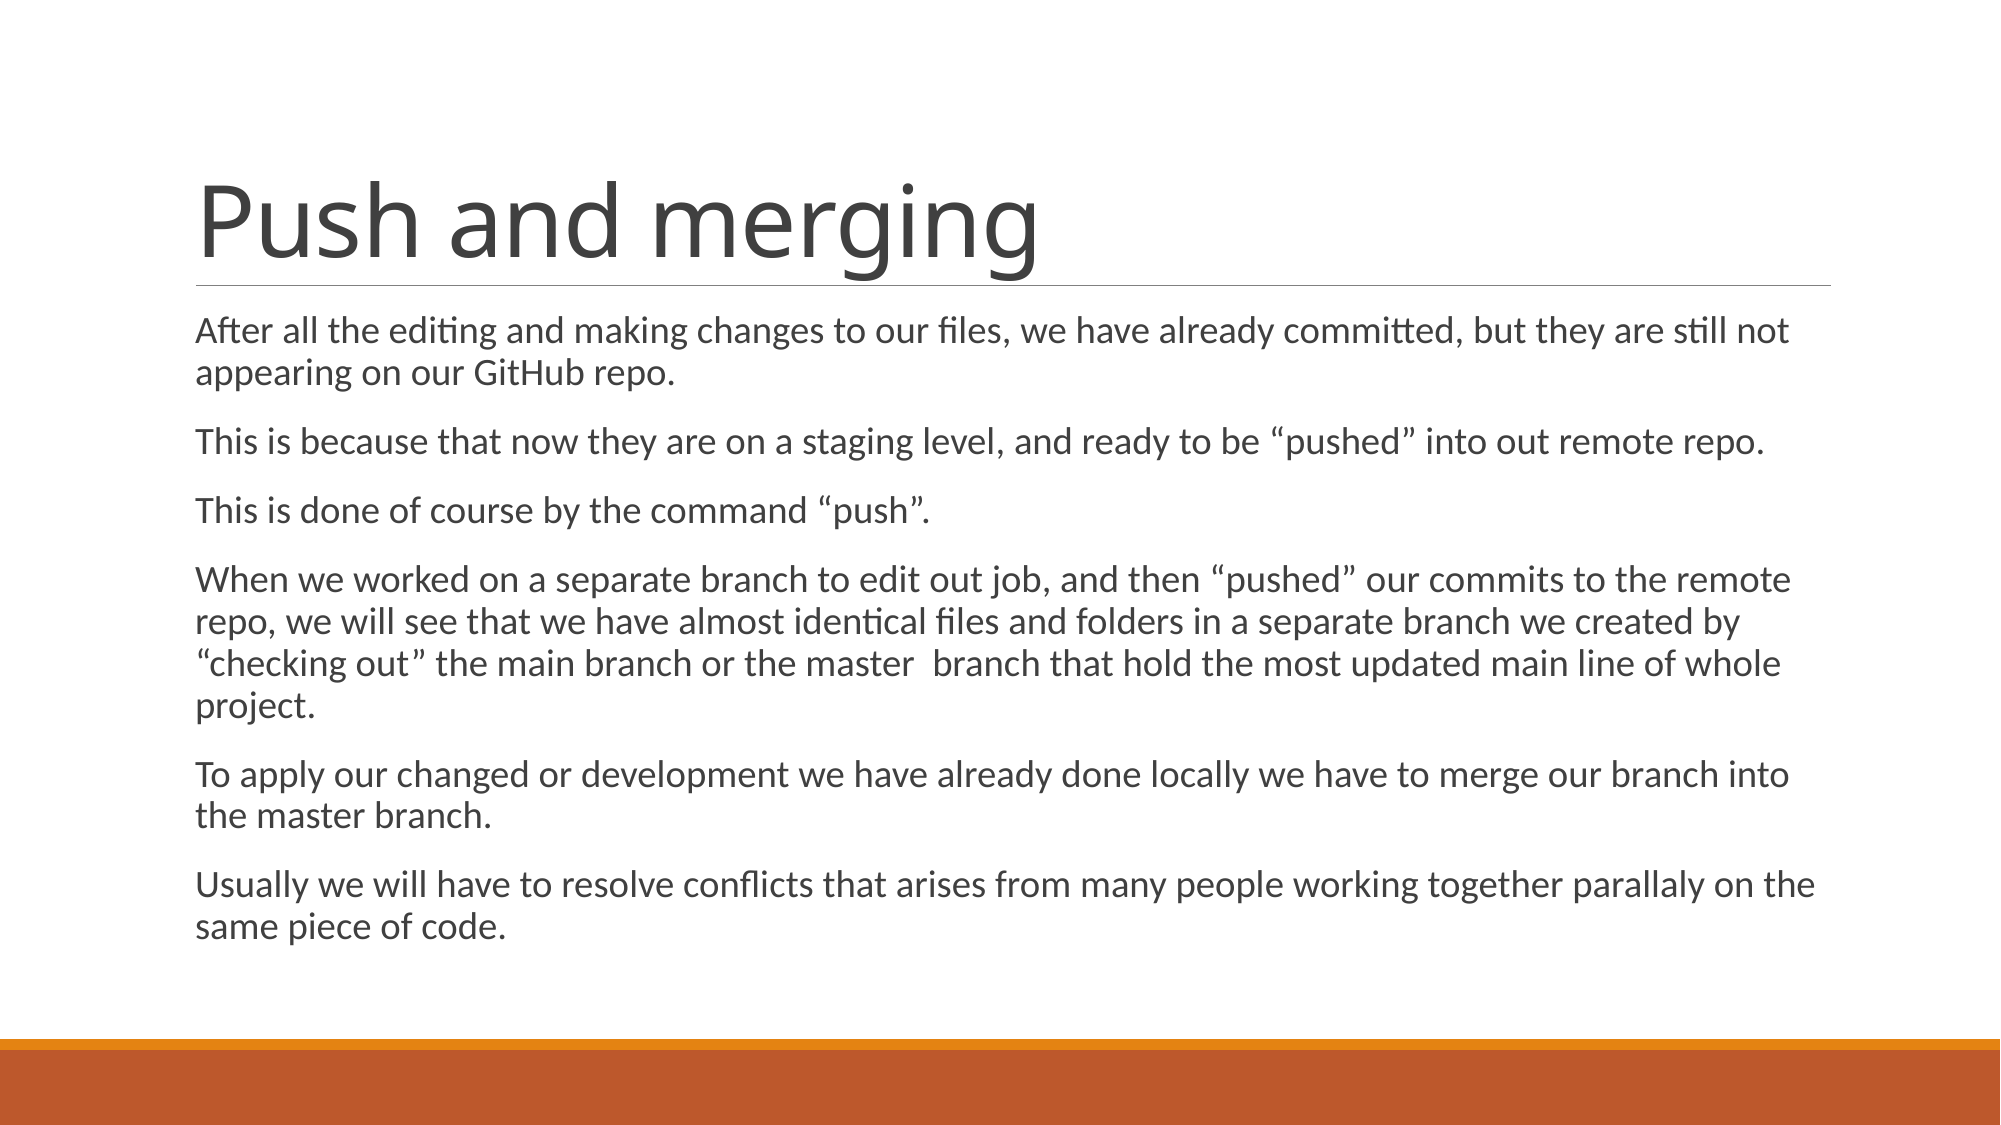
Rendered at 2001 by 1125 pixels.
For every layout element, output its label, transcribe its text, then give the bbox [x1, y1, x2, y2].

list After all the editing and making changes to our files, we have already committed, but they are still not appearing on our GitHub repo. This is because that now they are on a staging level, and ready to be “pushed” into out remote repo. This is done of course by the command “push”. When we worked on a separate branch to edit out job, and then “pushed” our commits to the remote repo, we will see that we have almost identical files and folders in a separate branch we created by “checking out” the main branch or the master branch that hold the most updated main line of whole project. To apply our changed or development we have already done locally we have to merge our branch into the master branch. Usually we will have to resolve conflicts that arises from many people working together parallaly on the same piece of code. [180, 302, 1830, 963]
title Push and merging [180, 47, 1830, 285]
